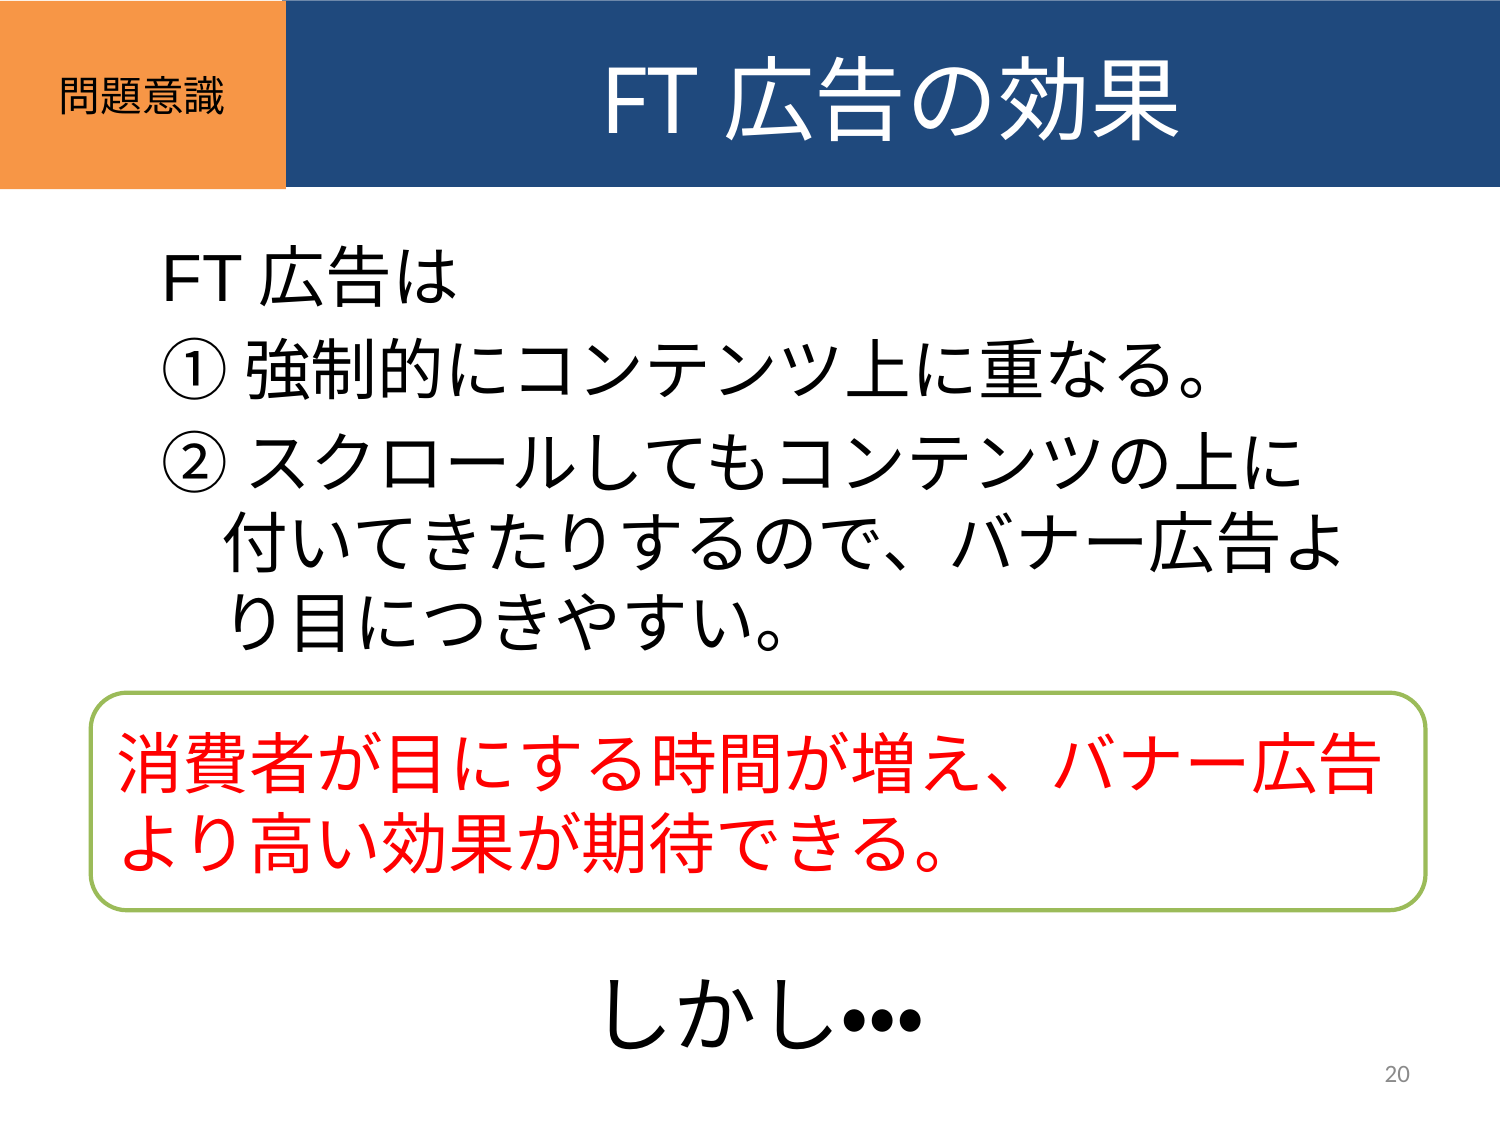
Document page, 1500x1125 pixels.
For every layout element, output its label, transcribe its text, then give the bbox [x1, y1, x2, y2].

slide_number 20 [1074, 1042, 1425, 1103]
text_box 消費者が目にする時間が増え、バナー広告より高い効果が期待できる。 [88, 690, 1428, 913]
text_box 問題意識 [0, 0, 288, 191]
text_box しかし・・・ [472, 955, 1044, 1070]
text_box FT広告の効果 [288, 0, 1500, 189]
text_box FT広告は ①強制的にコンテンツ上に重なる。 ②スクロールしてもコンテンツの上に付いてきたりするので、バナー広告より目につきやすい。 [146, 227, 1365, 669]
